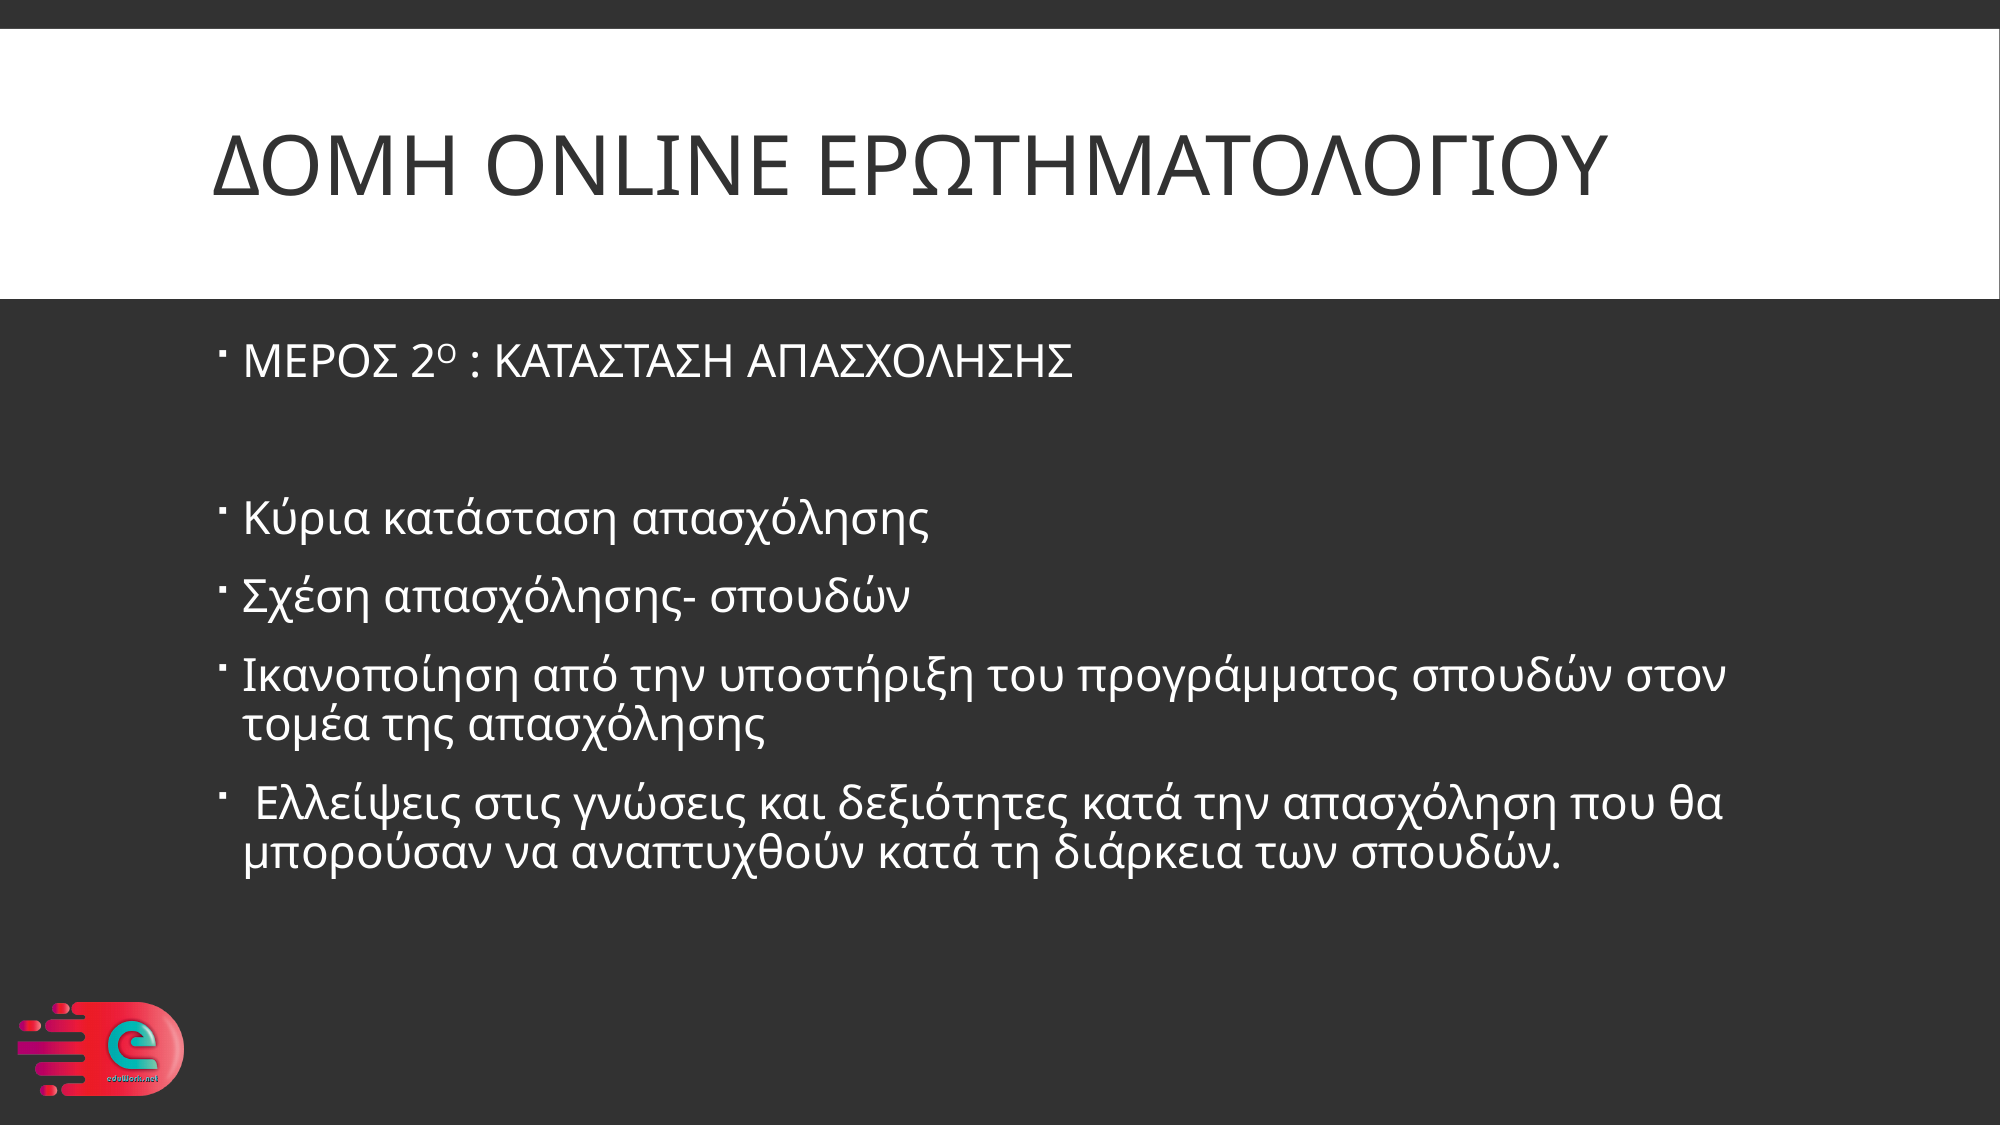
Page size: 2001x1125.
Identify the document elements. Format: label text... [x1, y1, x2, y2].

title ΔΟΜΗ ONLINE ΕΡΩΤΗΜΑΤΟΛΟΓΙΟΥ [197, 46, 1803, 295]
picture [17, 1002, 184, 1096]
list ΜΕΡΟΣ 2Ο : ΚΑΤΑΣΤΑΣΗ ΑΠΑΣΧΟΛΗΣΗΣ Κύρια κατάσταση απασχόλησης Σχέση απασχόλησης- σπουδών Ικανοποίηση από την υποστήριξη του προγράμματος σπουδών στον τομέα της απασχόλησης Ελλείψεις στις γνώσεις και δεξιότητες κατά την απασχόληση που θα μπορούσαν να αναπτυχθούν κατά τη διάρκεια των σπουδών. [197, 329, 1803, 1020]
